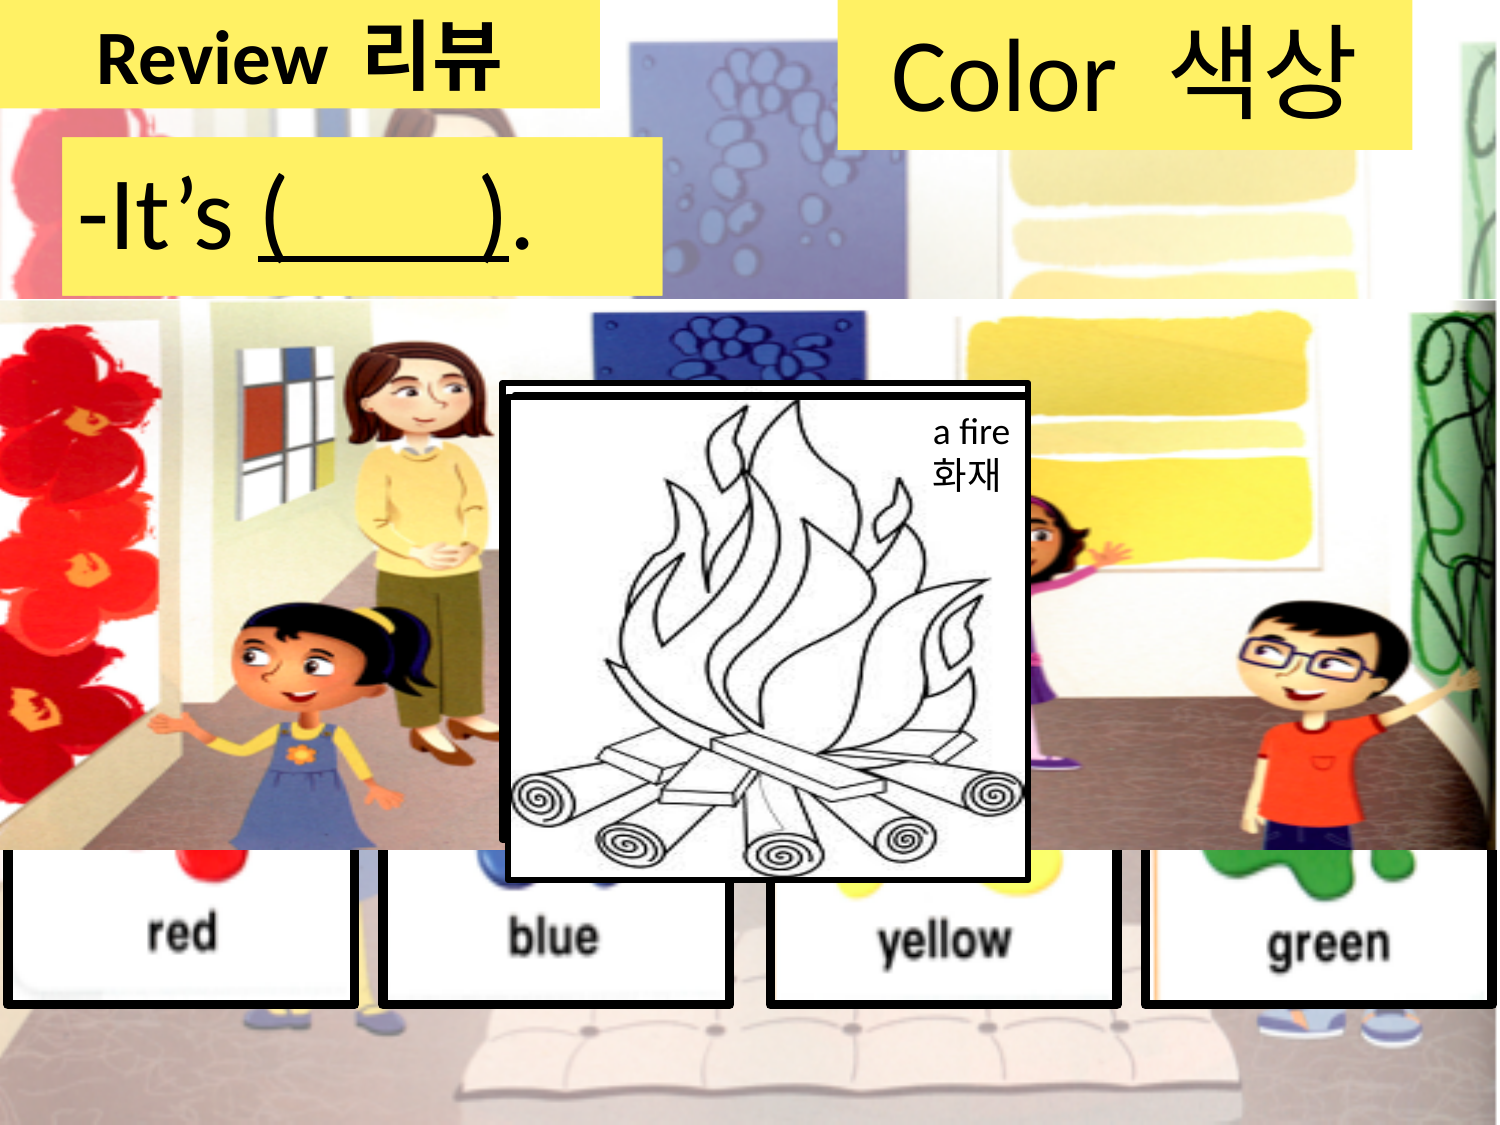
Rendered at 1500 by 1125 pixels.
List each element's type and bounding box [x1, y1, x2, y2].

picture [0, 0, 1500, 1125]
text_box [505, 385, 1026, 402]
text_box [510, 399, 1027, 878]
